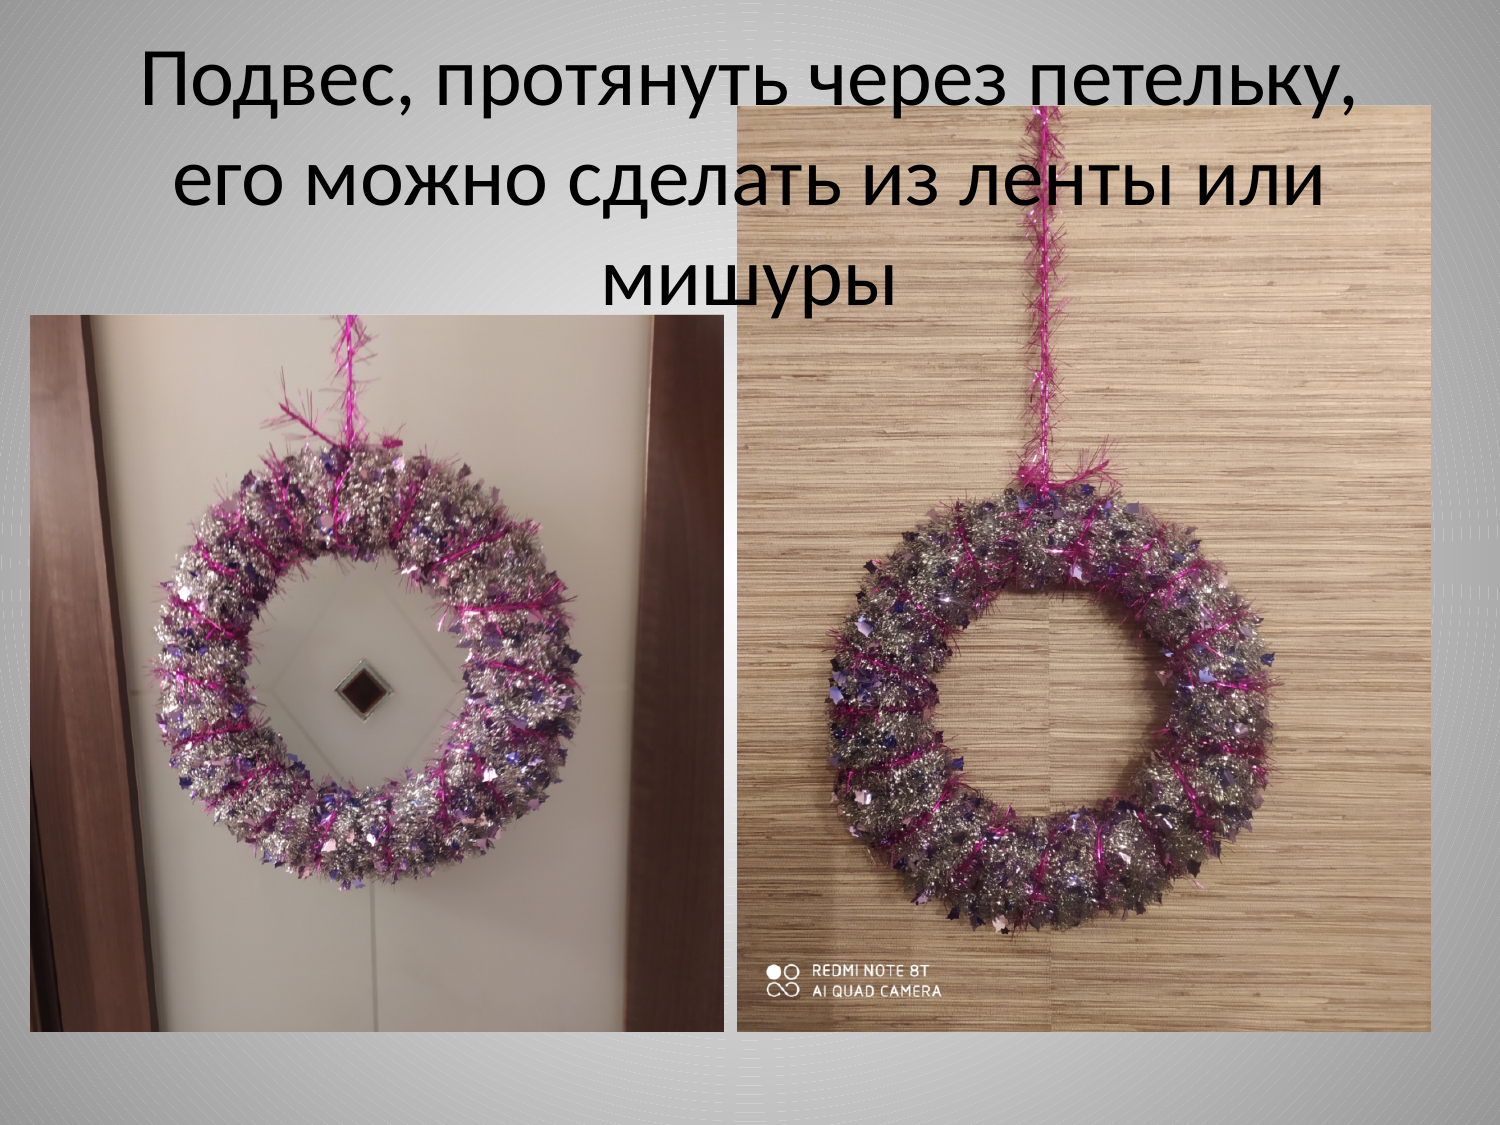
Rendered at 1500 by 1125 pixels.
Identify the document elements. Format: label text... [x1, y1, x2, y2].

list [620, 220, 1500, 916]
picture [17, 316, 736, 1032]
picture [1425, 107, 1431, 220]
picture [737, 916, 1431, 1031]
title Подвес, протянуть через петельку, его можно сделать из ленты или мишуры [75, 78, 1425, 266]
